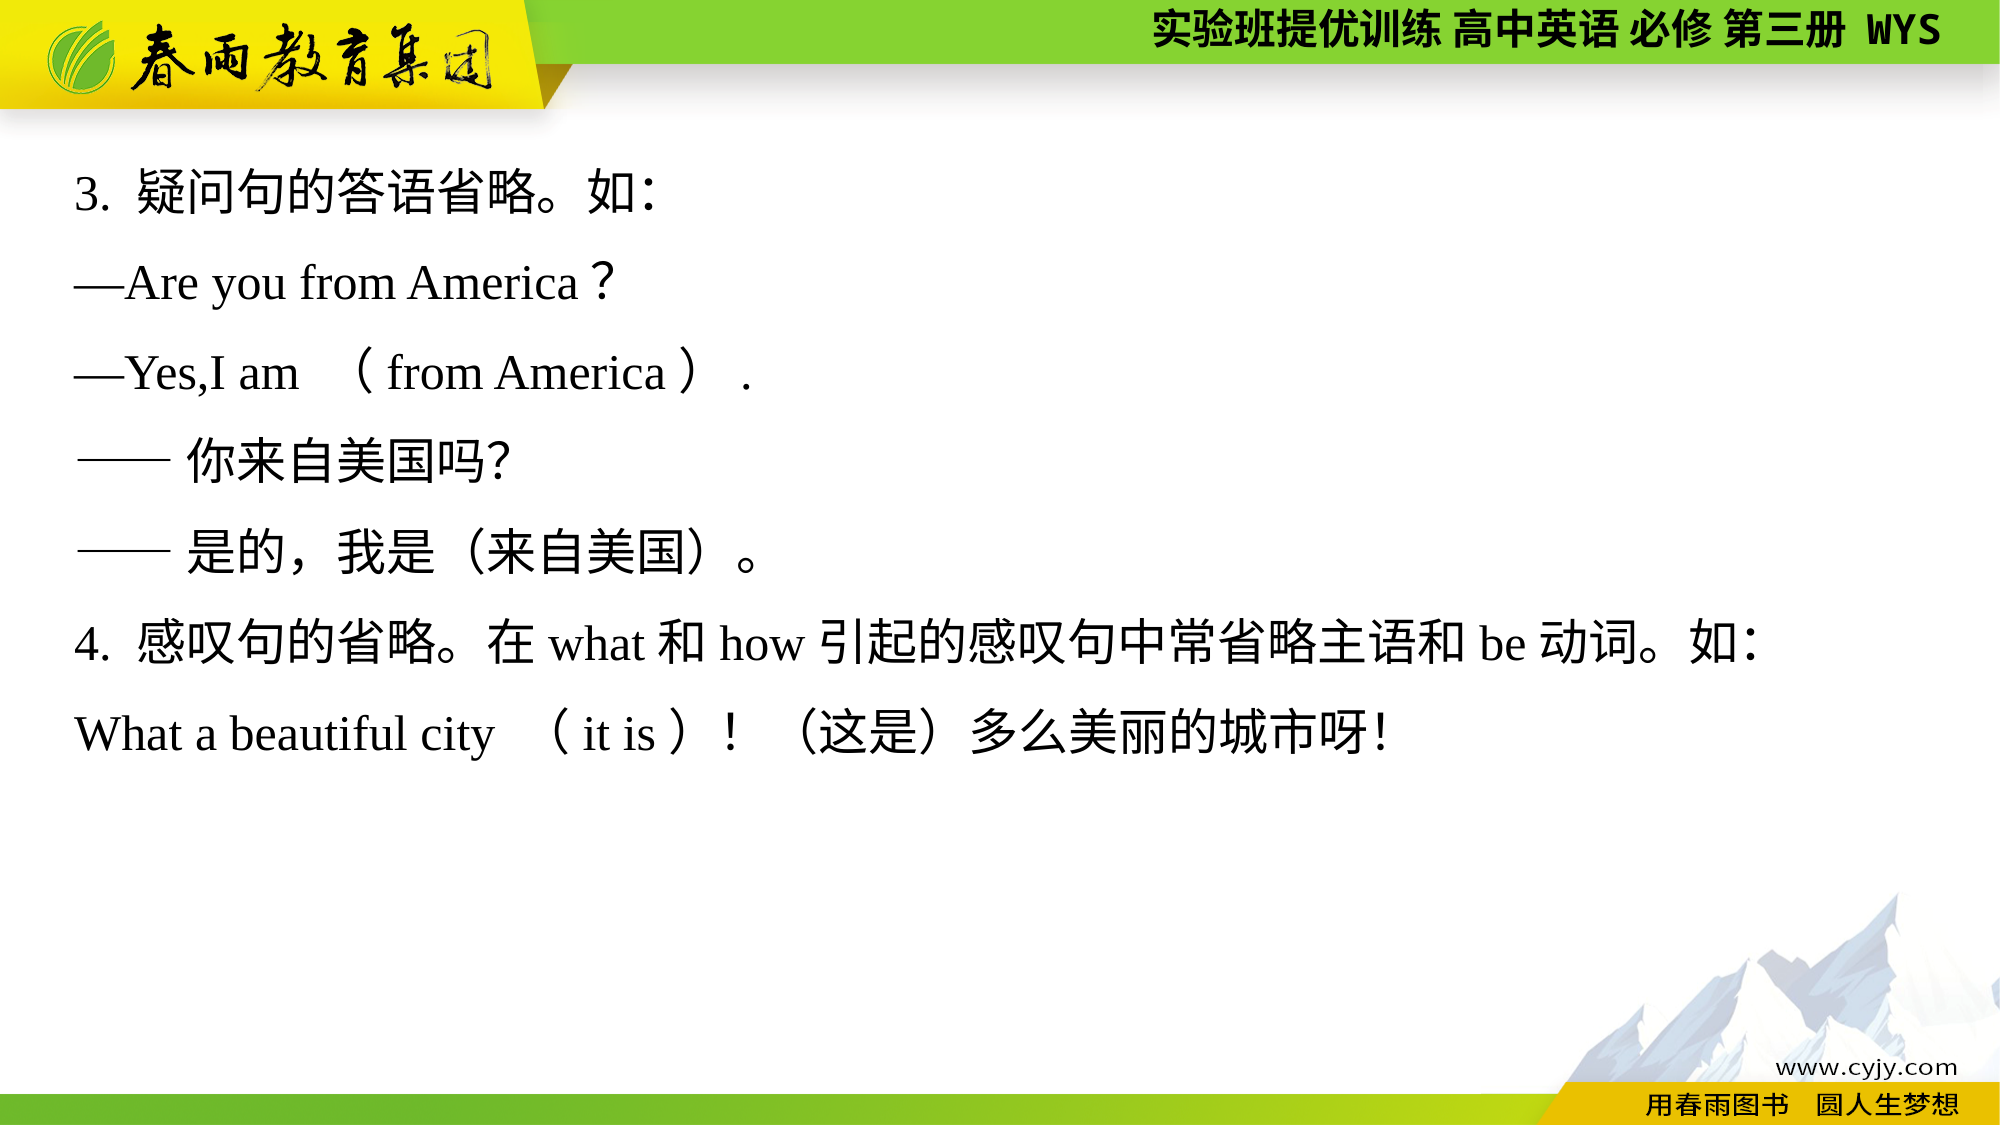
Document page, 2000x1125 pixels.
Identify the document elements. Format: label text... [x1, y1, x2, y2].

picture [0, 0, 2000, 1125]
list 3. 疑问句的答语省略。如： —Are you from America？ —Yes,I am （from America）. ——你来自美国吗？ ——是的，我是（来自美国）。 4. 感叹句的省略。在what和how引起的感叹句中常省略主语和be动词。如： What a beautiful city （it is）！（这是）多么美丽的城市呀！ [59, 122, 1944, 763]
